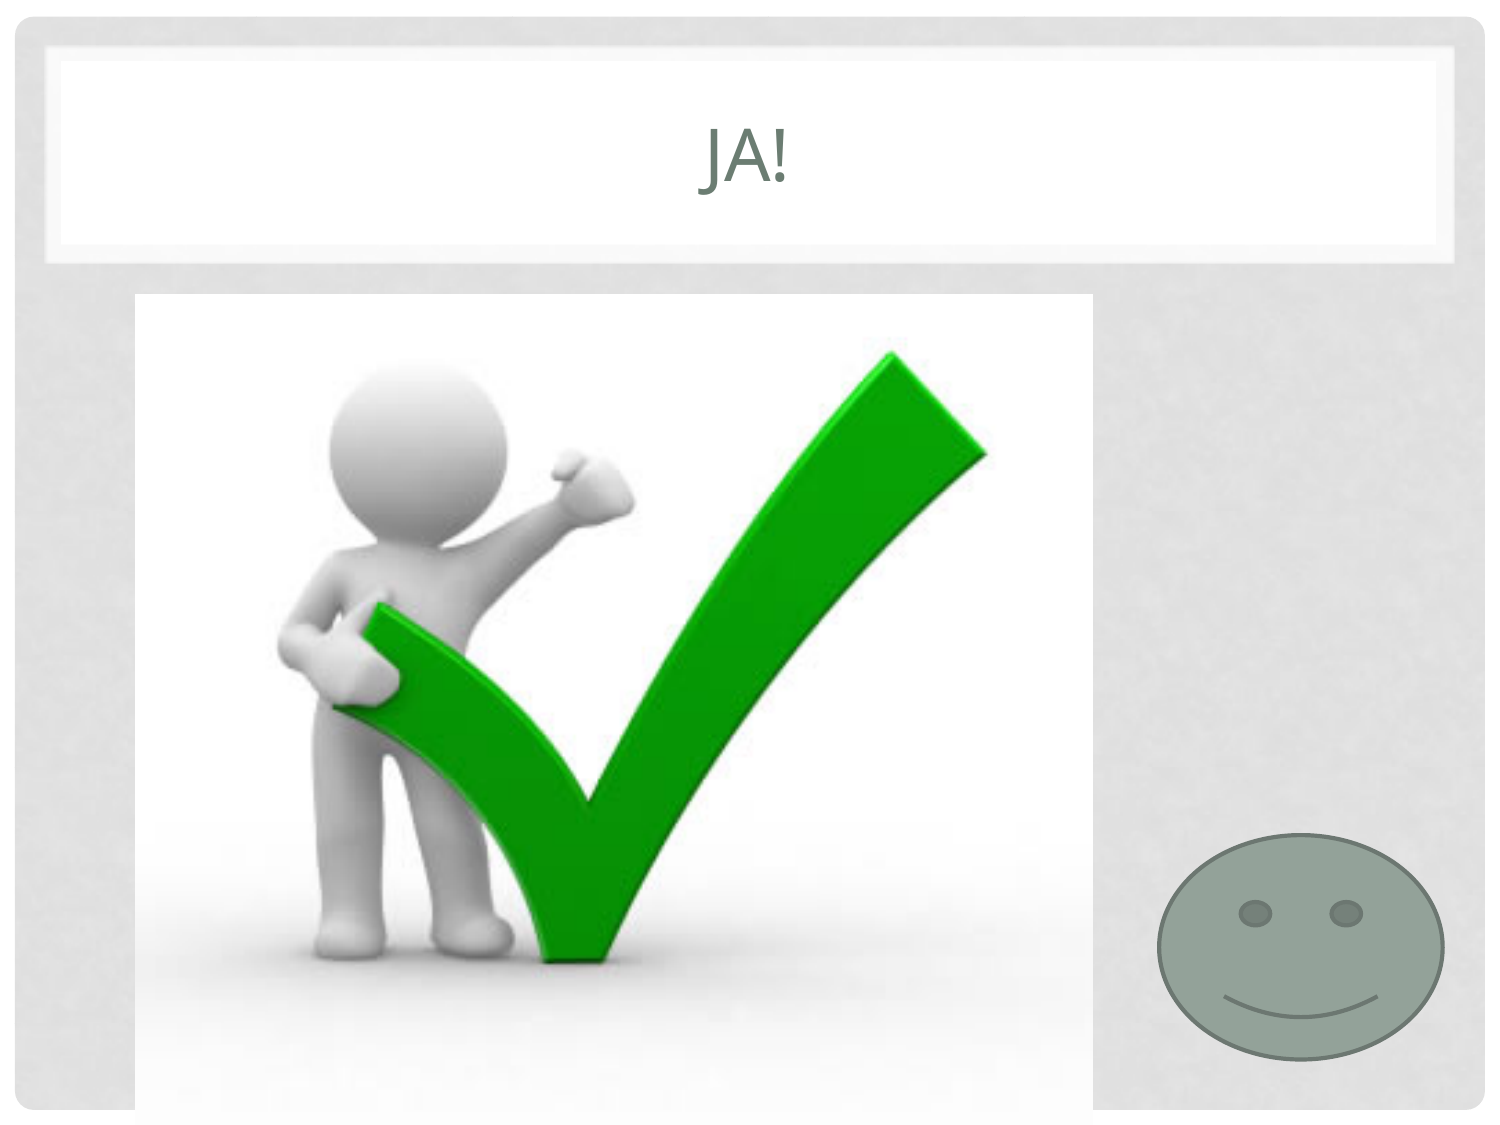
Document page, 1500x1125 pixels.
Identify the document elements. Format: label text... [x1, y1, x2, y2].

title JA! [69, 66, 1425, 238]
text_box [1157, 833, 1445, 1062]
picture [135, 294, 1093, 1125]
